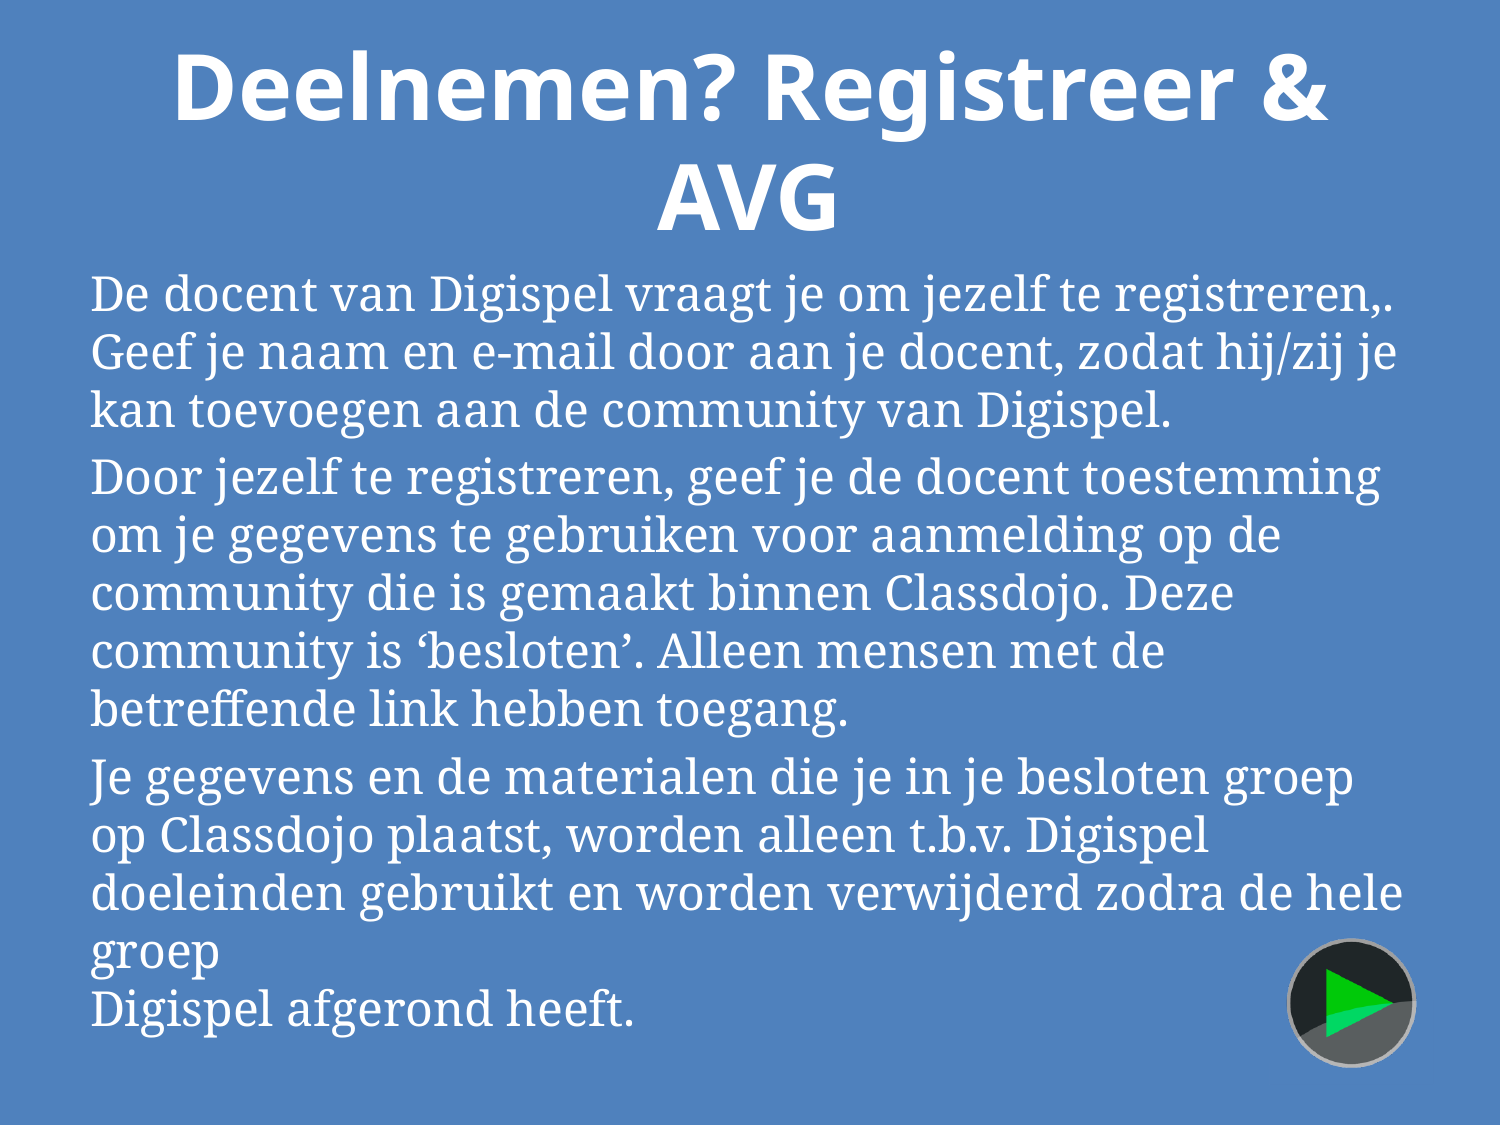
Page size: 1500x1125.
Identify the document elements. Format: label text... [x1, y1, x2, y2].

title Deelnemen? Registreer & AVG [75, 45, 1425, 233]
picture [1269, 920, 1434, 1085]
list De docent van Digispel vraagt je om jezelf te registreren,. Geef je naam en e-mail door aan je docent, zodat hij/zij je kan toevoegen aan de community van Digispel. Door jezelf te registreren, geef je de docent toestemming om je gegevens te gebruiken voor aanmelding op de community die is gemaakt binnen Classdojo. Deze community is ‘besloten’. Alleen mensen met de betreffende link hebben toegang. Je gegevens en de materialen die je in je besloten groep op Classdojo plaatst, worden alleen t.b.v. Digispel doeleinden gebruikt en worden verwijderd zodra de hele groep Digispel afgerond heeft. [75, 255, 1425, 1071]
